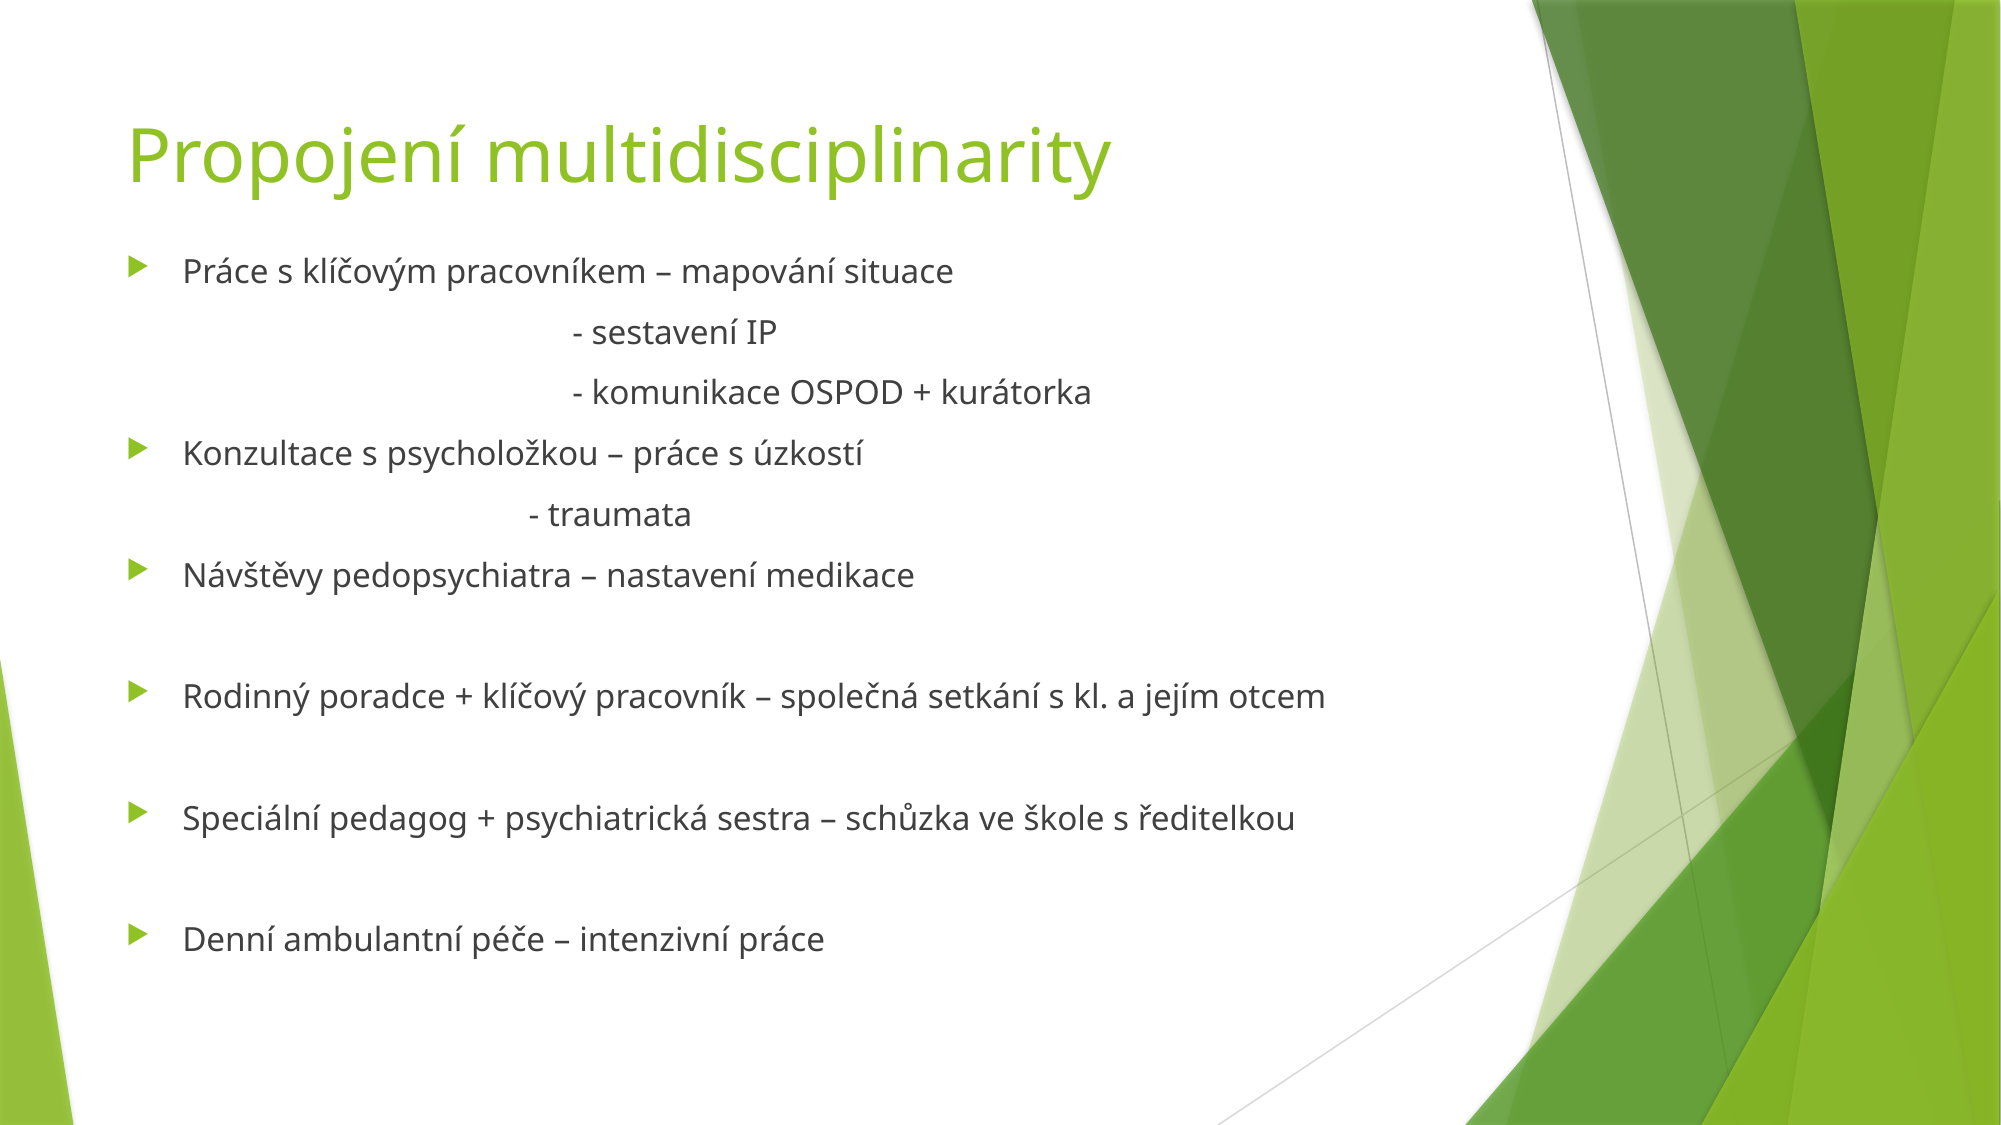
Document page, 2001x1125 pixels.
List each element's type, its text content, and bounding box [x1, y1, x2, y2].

title Propojení multidisciplinarity [111, 99, 1522, 242]
list Práce s klíčovým pracovníkem – mapování situace - sestavení IP - komunikace OSPOD + kurátorka Konzultace s psycholožkou – práce s úzkostí - traumata Návštěvy pedopsychiatra – nastavení medikace Rodinný poradce + klíčový pracovník – společná setkání s kl. a jejím otcem Speciální pedagog + psychiatrická sestra – schůzka ve škole s ředitelkou Denní ambulantní péče – intenzivní práce [111, 242, 1522, 1002]
